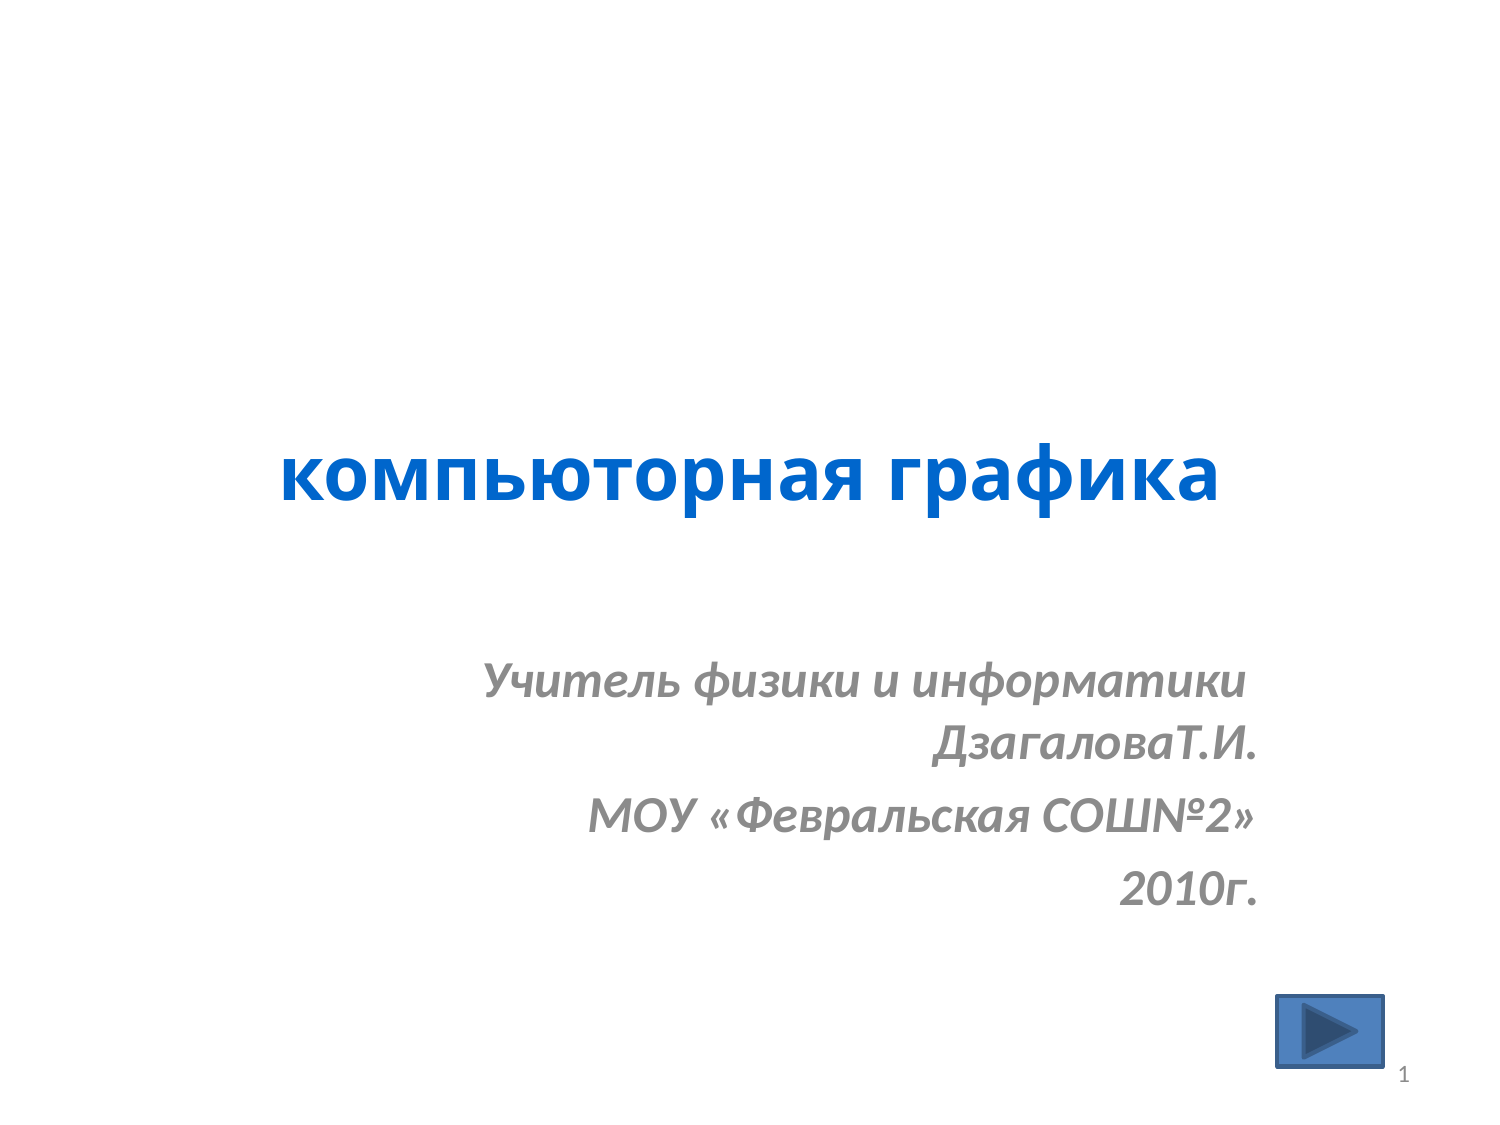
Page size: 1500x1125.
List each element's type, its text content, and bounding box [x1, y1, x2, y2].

slide_number 1 [1074, 1042, 1425, 1103]
text_box [1275, 994, 1385, 1069]
title компьюторная графика [112, 349, 1388, 591]
subtitle Учитель физики и информатики ДзагаловаТ.И. МОУ «Февральская СОШ№2» 2010г. [225, 637, 1275, 925]
